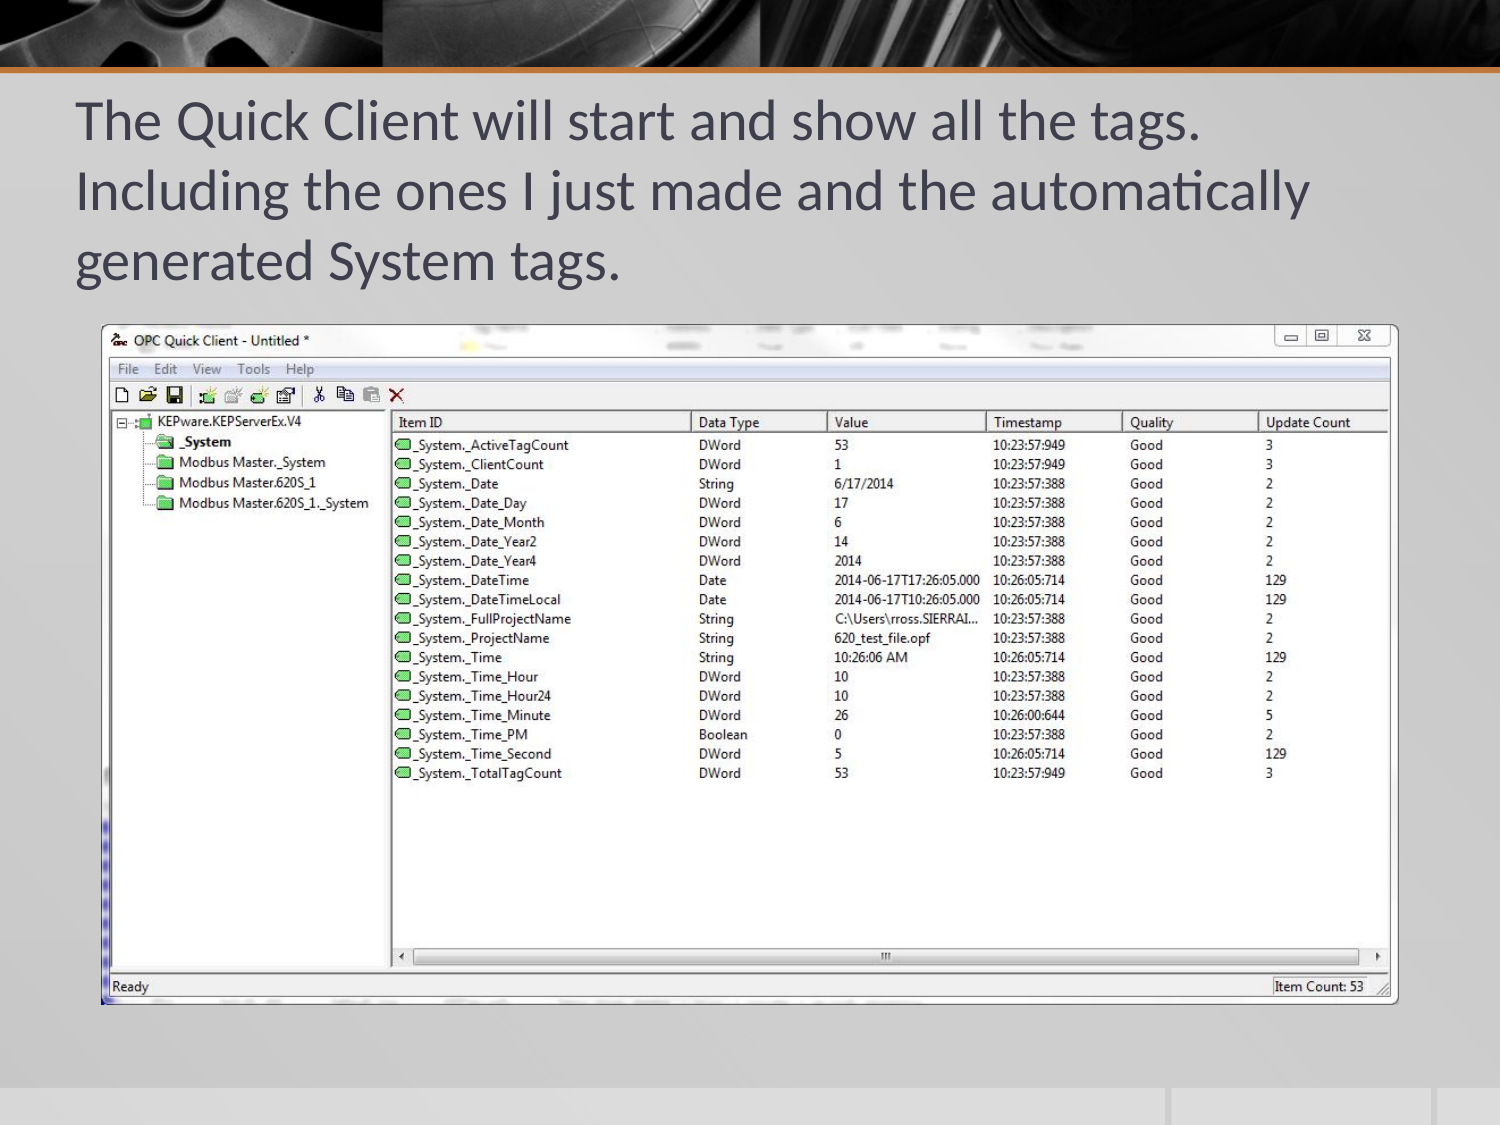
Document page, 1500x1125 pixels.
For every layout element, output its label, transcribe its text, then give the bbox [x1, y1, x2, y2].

title The Quick Client will start and show all the tags. Including the ones I just made and the automatically generated System tags. [75, 112, 1425, 263]
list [101, 324, 1399, 1006]
picture [0, 0, 1500, 67]
